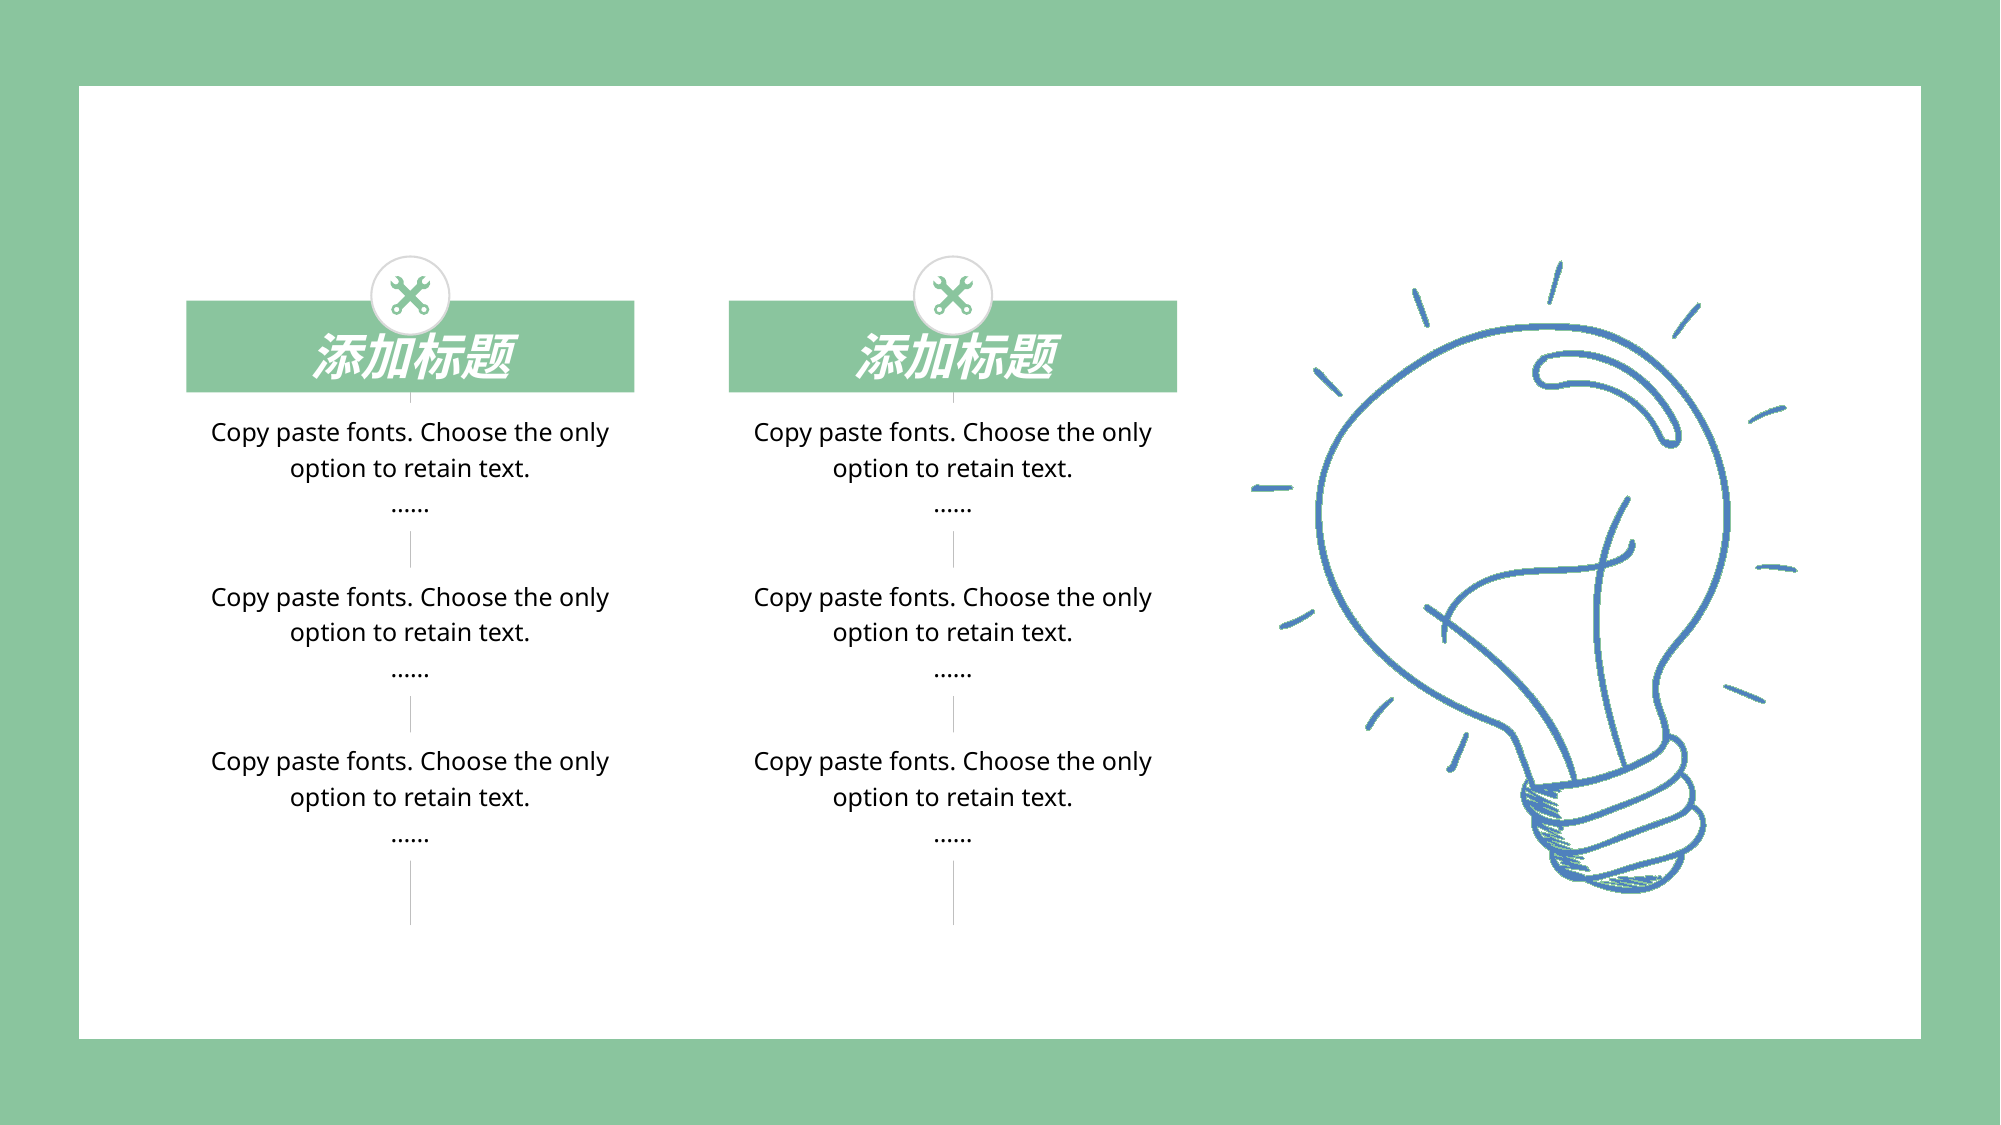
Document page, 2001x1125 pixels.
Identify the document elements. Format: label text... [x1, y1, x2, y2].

text_box 添加标题 [728, 300, 1178, 394]
text_box Copy paste fonts. Choose the only option to retain text. …… [728, 567, 952, 696]
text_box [1249, 260, 1798, 898]
text_box 添加标题 [185, 300, 635, 394]
text_box Copy paste fonts. Choose the only option to retain text. …… [728, 732, 952, 861]
text_box Copy paste fonts. Choose the only option to retain text. …… [411, 732, 635, 861]
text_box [913, 256, 993, 335]
text_box Copy paste fonts. Choose the only option to retain text. …… [186, 402, 410, 532]
text_box Copy paste fonts. Choose the only option to retain text. …… [954, 402, 1178, 532]
text_box Copy paste fonts. Choose the only option to retain text. …… [186, 567, 410, 696]
text_box Copy paste fonts. Choose the only option to retain text. …… [954, 732, 1178, 861]
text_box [371, 256, 450, 335]
text_box Copy paste fonts. Choose the only option to retain text. …… [411, 402, 635, 532]
text_box Copy paste fonts. Choose the only option to retain text. …… [186, 732, 410, 861]
text_box Copy paste fonts. Choose the only option to retain text. …… [954, 567, 1178, 696]
text_box [86, 94, 1913, 1031]
text_box Copy paste fonts. Choose the only option to retain text. …… [728, 402, 952, 532]
text_box Copy paste fonts. Choose the only option to retain text. …… [411, 567, 635, 696]
